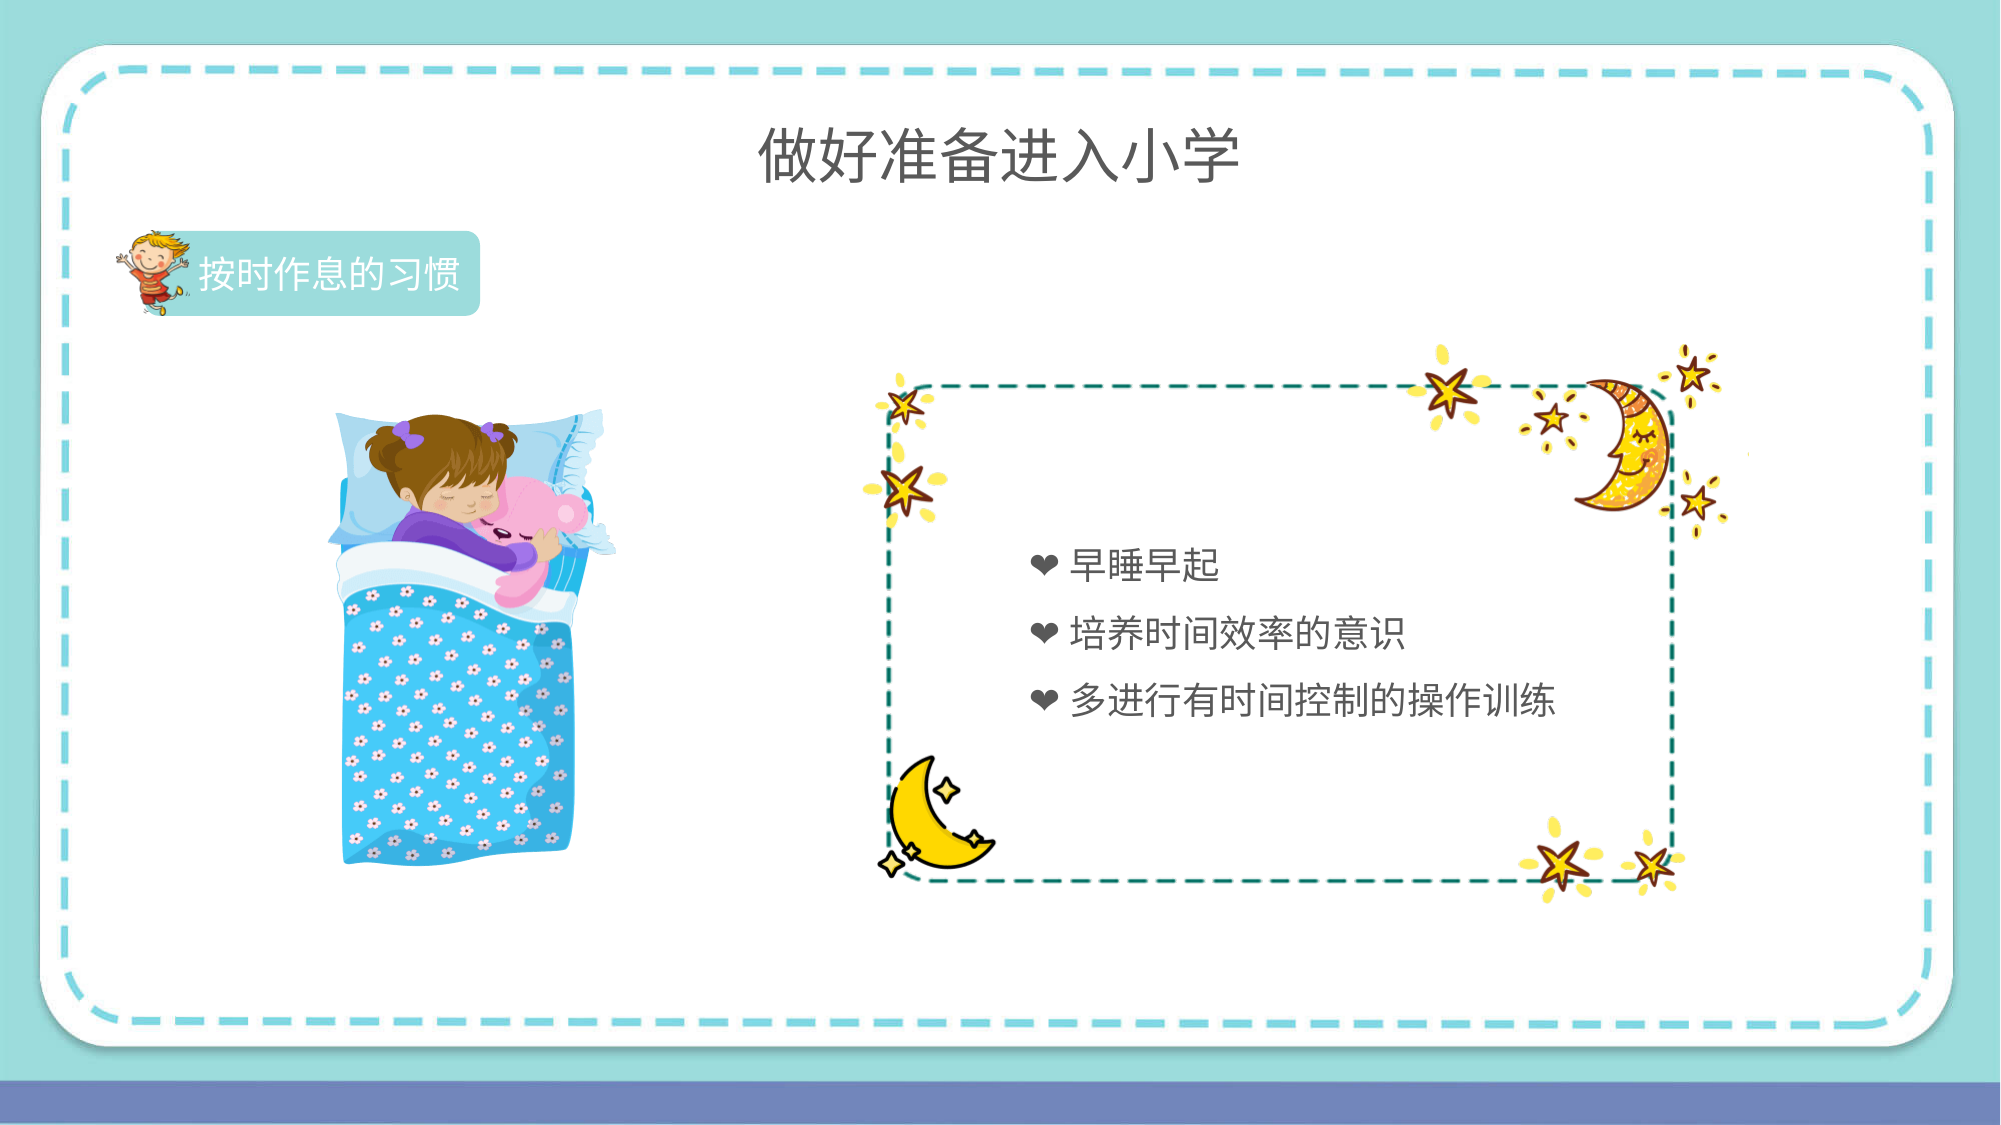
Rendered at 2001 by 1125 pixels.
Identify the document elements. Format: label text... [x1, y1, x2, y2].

text_box 做好准备进入小学 [743, 110, 1257, 198]
picture [0, 0, 2001, 1125]
text_box 按时作息的习惯 [154, 229, 482, 317]
